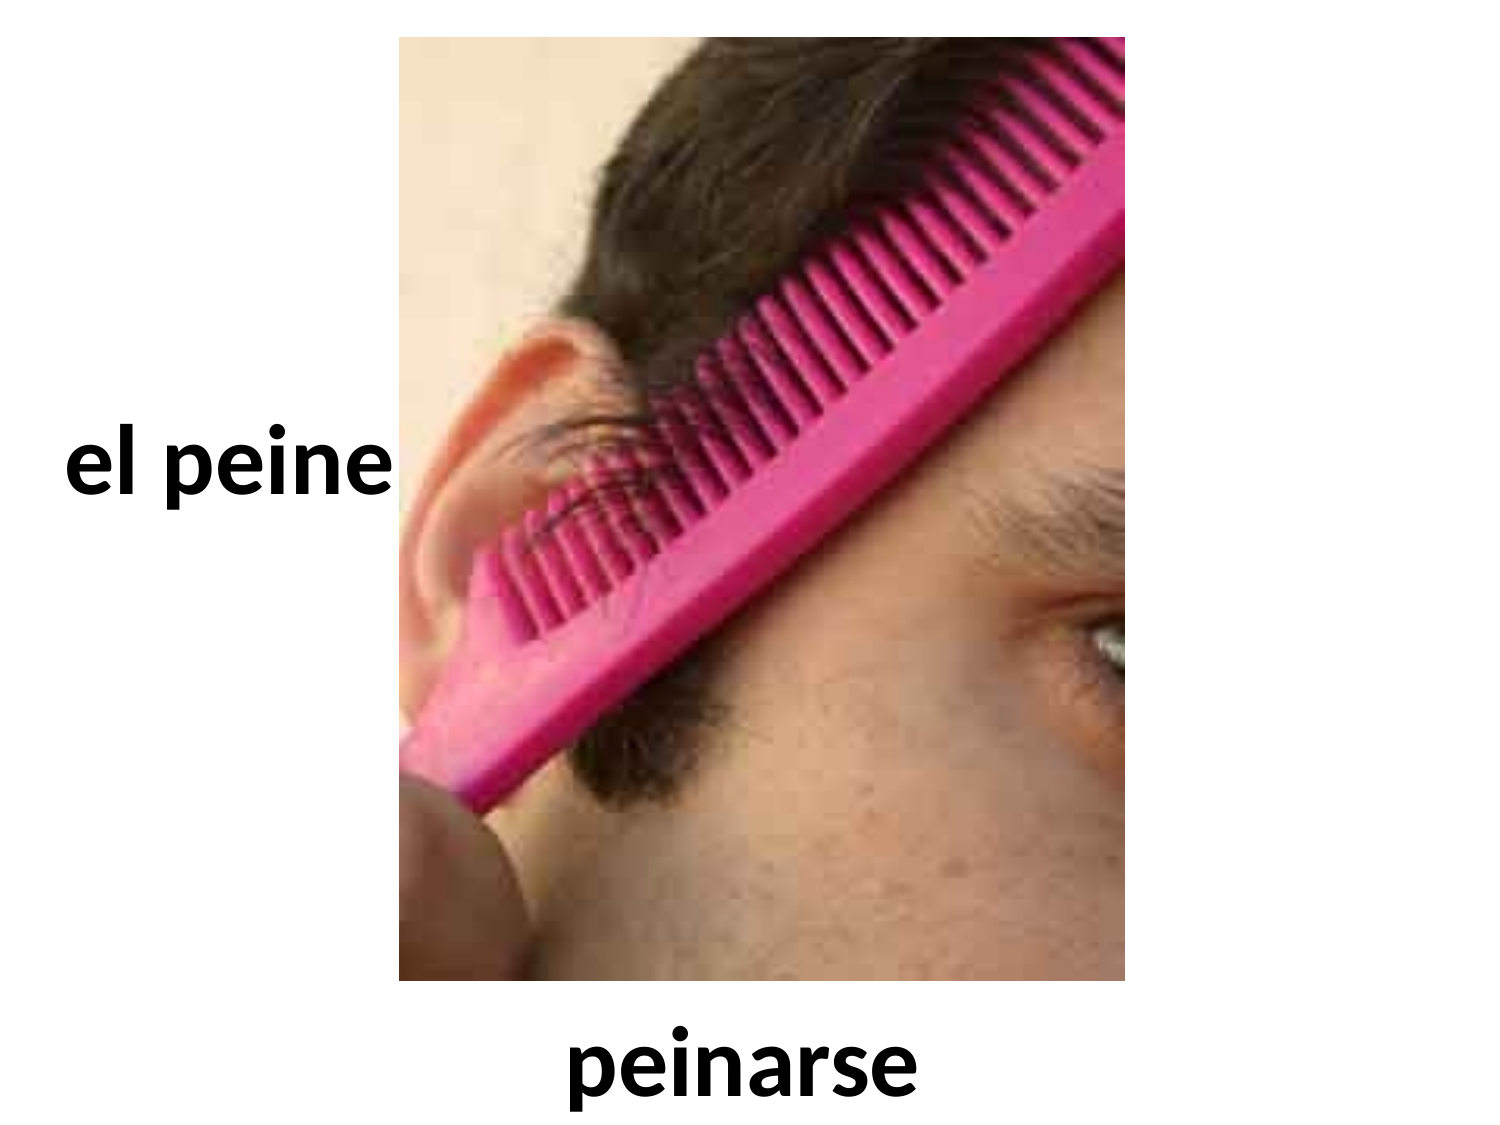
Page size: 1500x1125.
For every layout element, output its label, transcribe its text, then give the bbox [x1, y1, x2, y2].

picture [399, 37, 1126, 981]
text_box peinarse [549, 990, 1000, 1124]
text_box el peine [49, 387, 394, 523]
